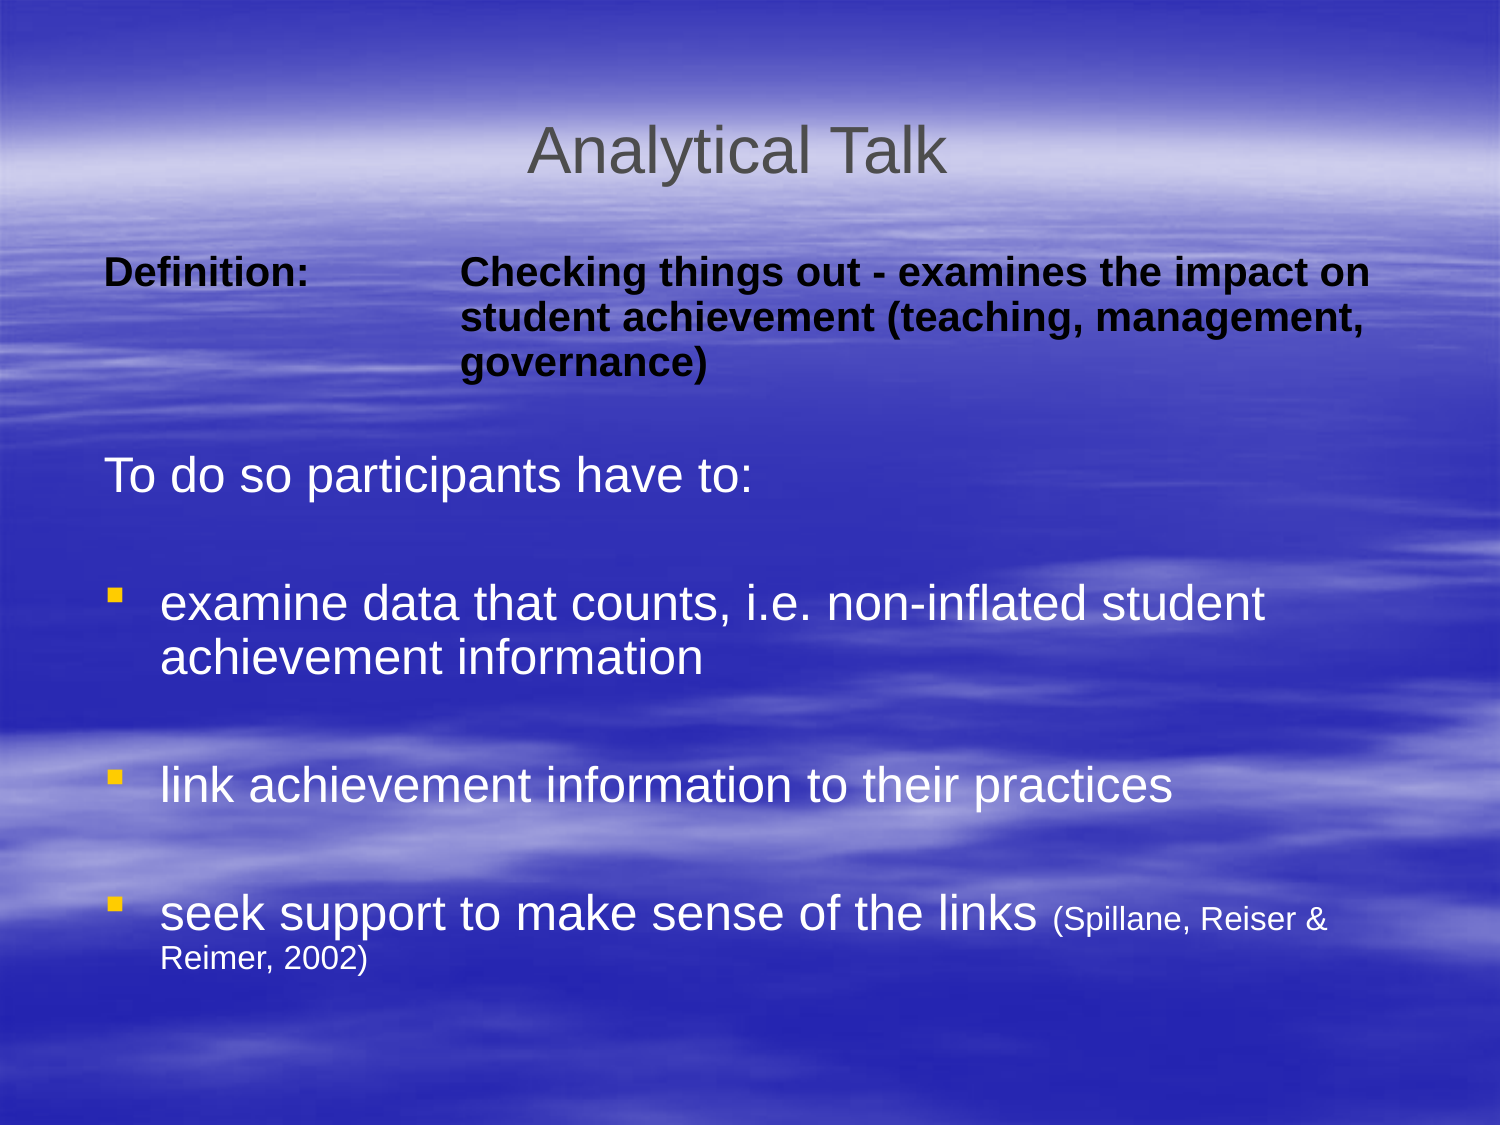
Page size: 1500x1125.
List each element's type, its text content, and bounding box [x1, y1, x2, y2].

list Definition: Checking things out - examines the impact on student achievement (teaching, management, governance) To do so participants have to: examine data that counts, i.e. non-inflated student achievement information link achievement information to their practices seek support to make sense of the links (Spillane, Reiser & Reimer, 2002) [88, 243, 1426, 1007]
title Analytical Talk [64, 66, 1412, 228]
